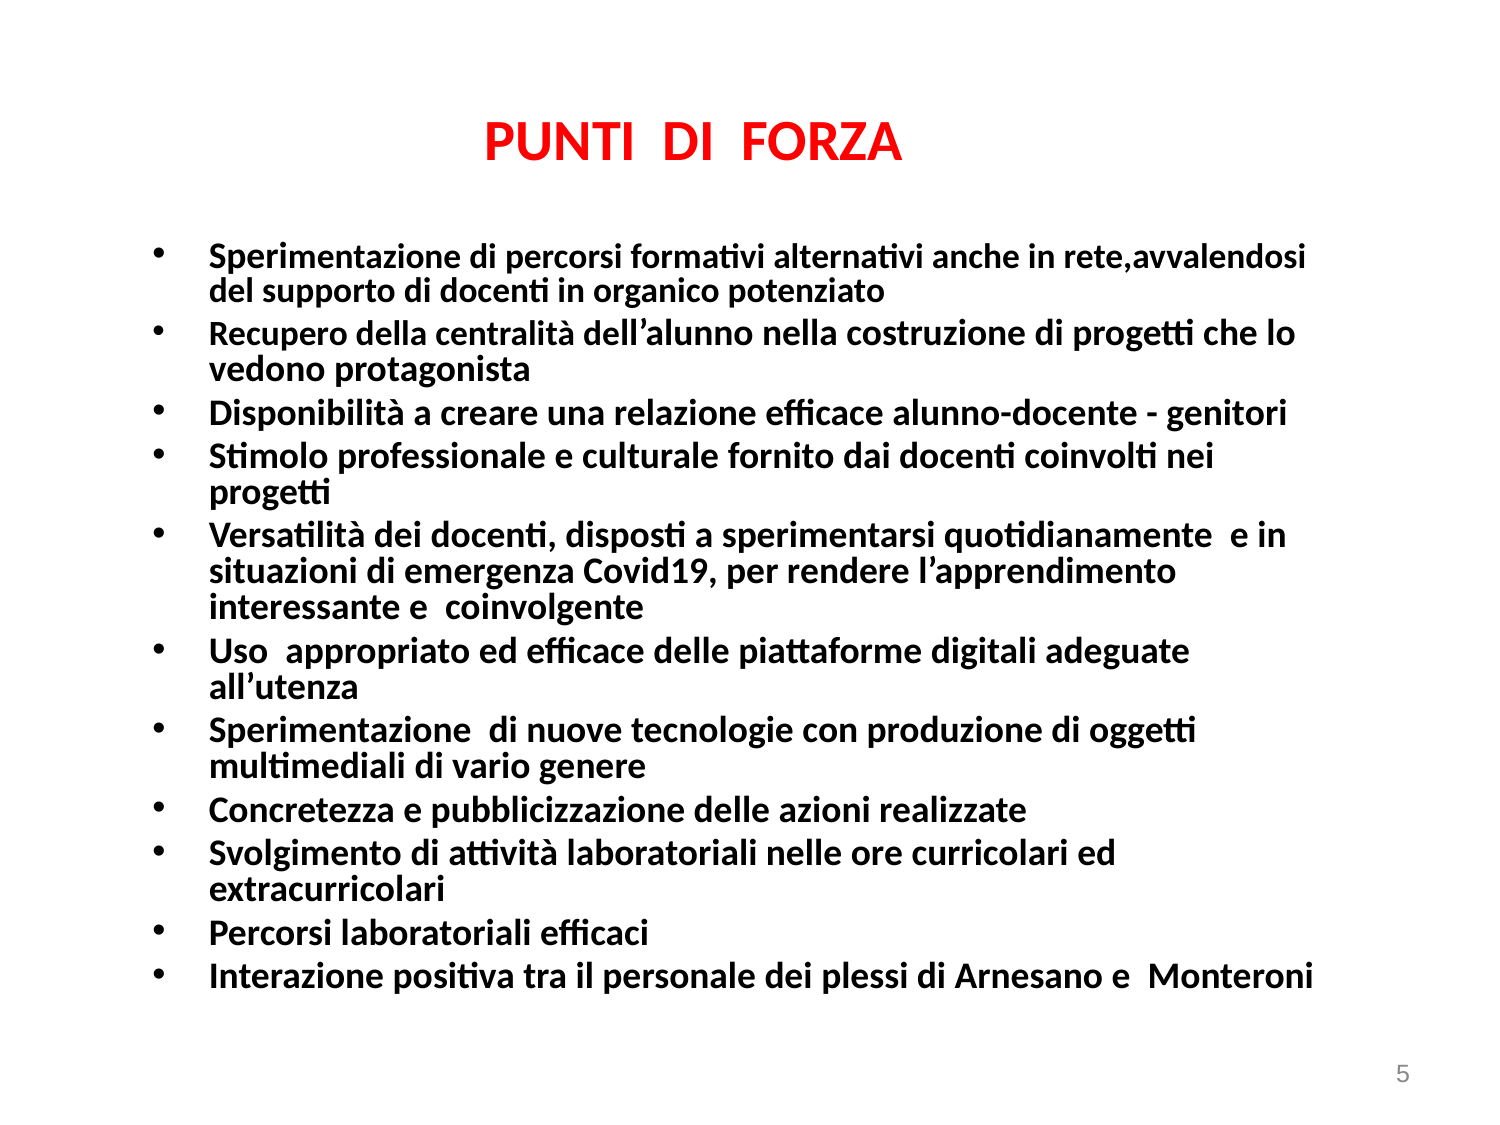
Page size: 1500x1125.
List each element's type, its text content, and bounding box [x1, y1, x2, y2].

list Sperimentazione di percorsi formativi alternativi anche in rete,avvalendosi del supporto di docenti in organico potenziato Recupero della centralità dell’alunno nella costruzione di progetti che lo vedono protagonista Disponibilità a creare una relazione efficace alunno-docente - genitori Stimolo professionale e culturale fornito dai docenti coinvolti nei progetti Versatilità dei docenti, disposti a sperimentarsi quotidianamente e in situazioni di emergenza Covid19, per rendere l’apprendimento interessante e coinvolgente Uso appropriato ed efficace delle piattaforme digitali adeguate all’utenza Sperimentazione di nuove tecnologie con produzione di oggetti multimediali di vario genere Concretezza e pubblicizzazione delle azioni realizzate Svolgimento di attività laboratoriali nelle ore curricolari ed extracurricolari Percorsi laboratoriali efficaci Interazione positiva tra il personale dei plessi di Arnesano e Monteroni [137, 137, 1350, 1063]
text_box 5 [1074, 1042, 1425, 1103]
title PUNTI DI FORZA [62, 68, 1325, 207]
